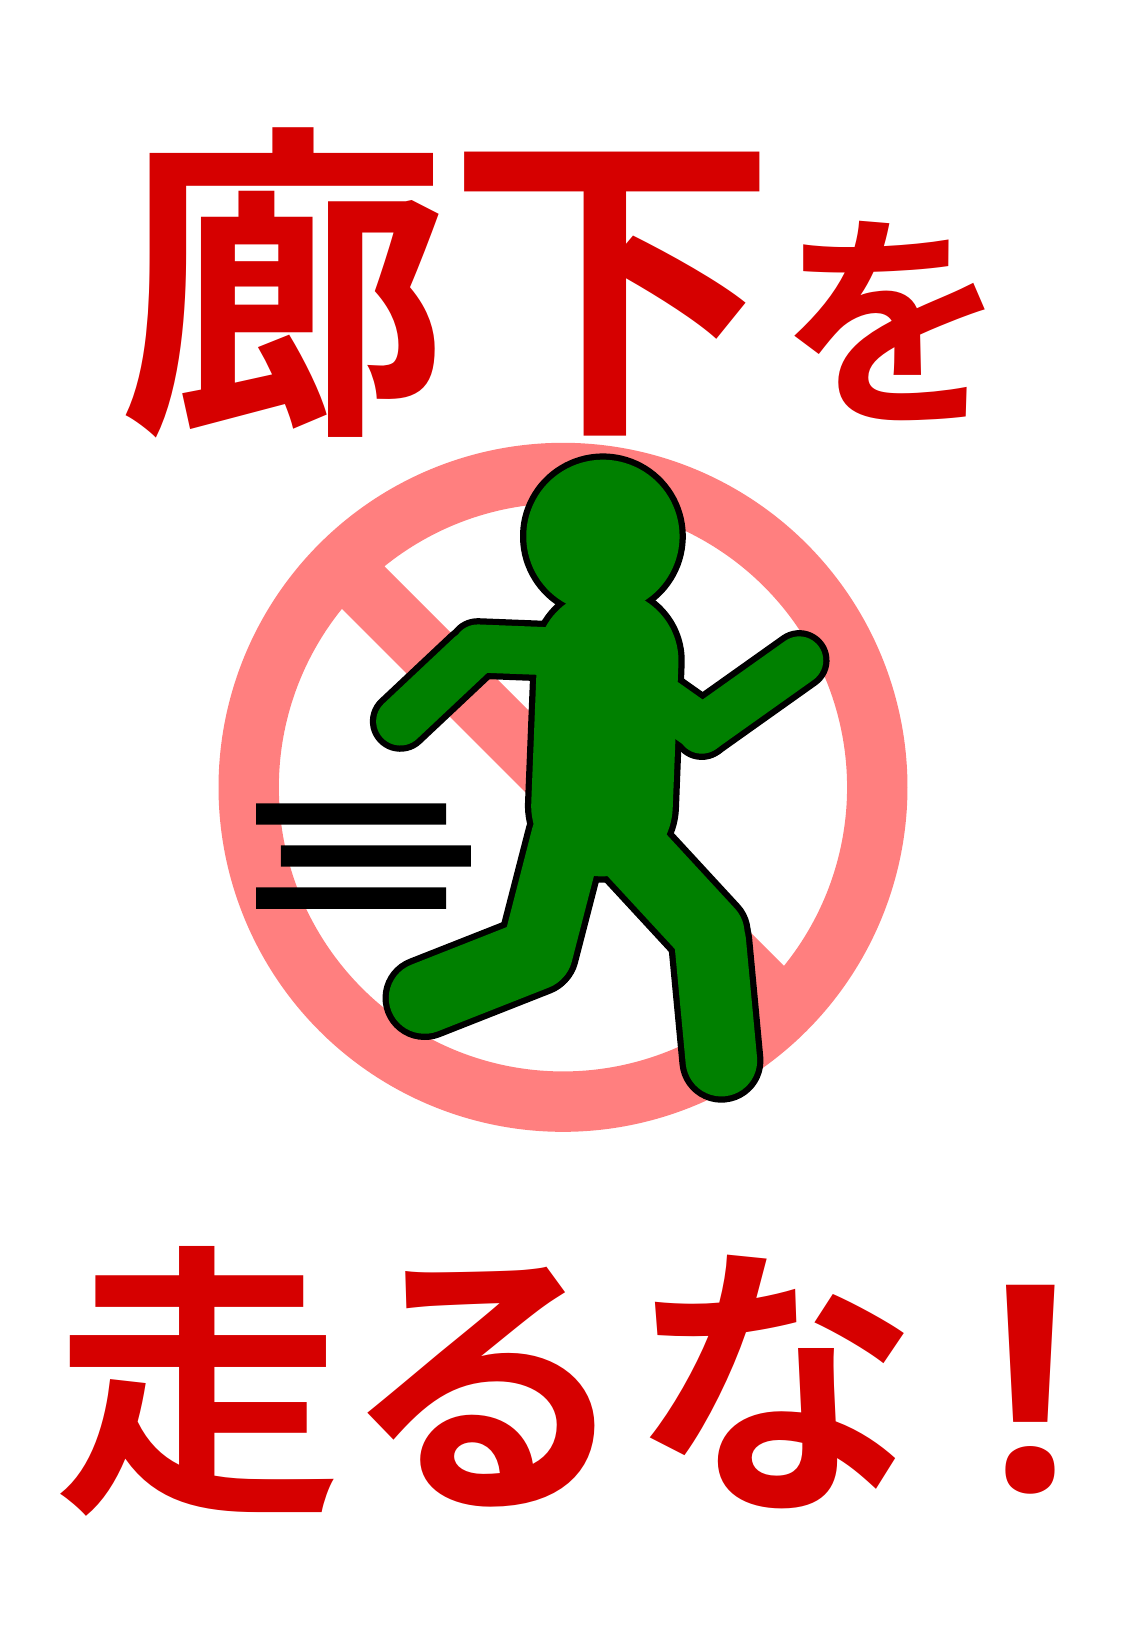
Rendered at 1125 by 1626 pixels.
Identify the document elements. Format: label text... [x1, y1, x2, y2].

text_box 廊下を [1, 71, 1125, 481]
text_box 走るな! [1, 1195, 1125, 1556]
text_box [218, 442, 908, 1133]
